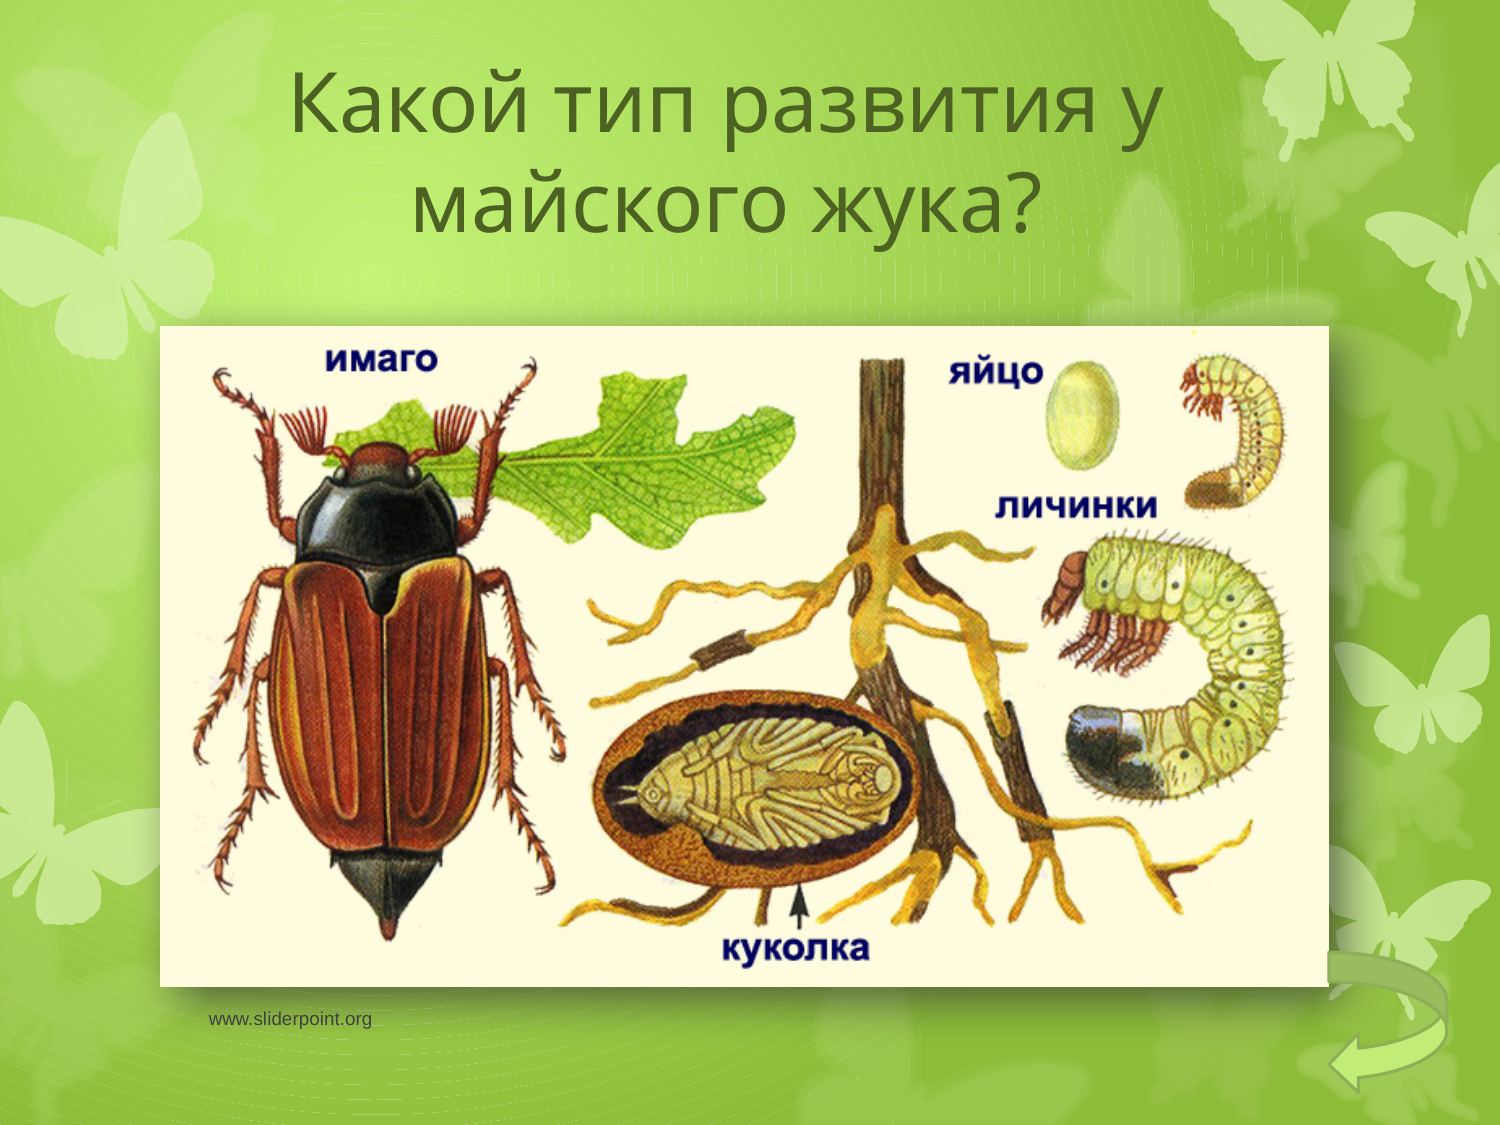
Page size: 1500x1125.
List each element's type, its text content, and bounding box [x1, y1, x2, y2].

text_box [1327, 950, 1449, 1094]
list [159, 325, 1330, 988]
title Какой тип развития у майского жука? [159, 54, 1294, 244]
footer www.sliderpoint.org [193, 1003, 1056, 1037]
